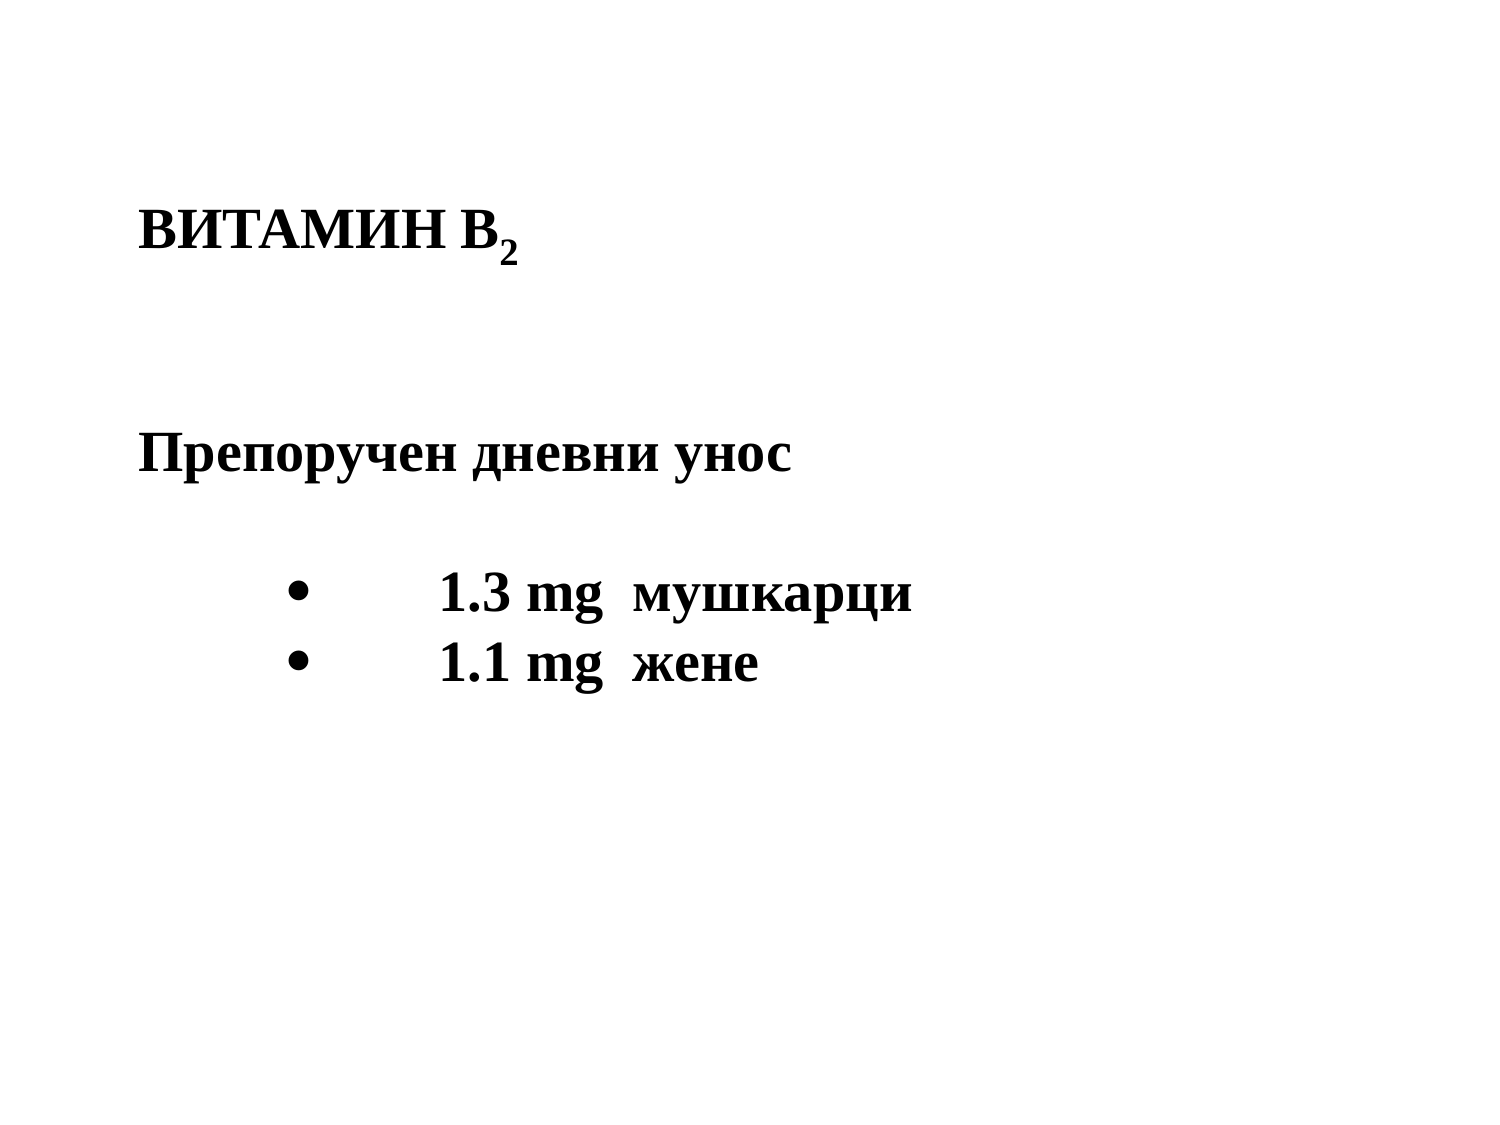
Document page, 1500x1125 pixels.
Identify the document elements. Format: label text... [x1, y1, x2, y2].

text_box ВИТАМИН B2 Препоручен дневни унос · 1.3 mg мушкарци · 1.1 mg жене [123, 174, 1387, 911]
